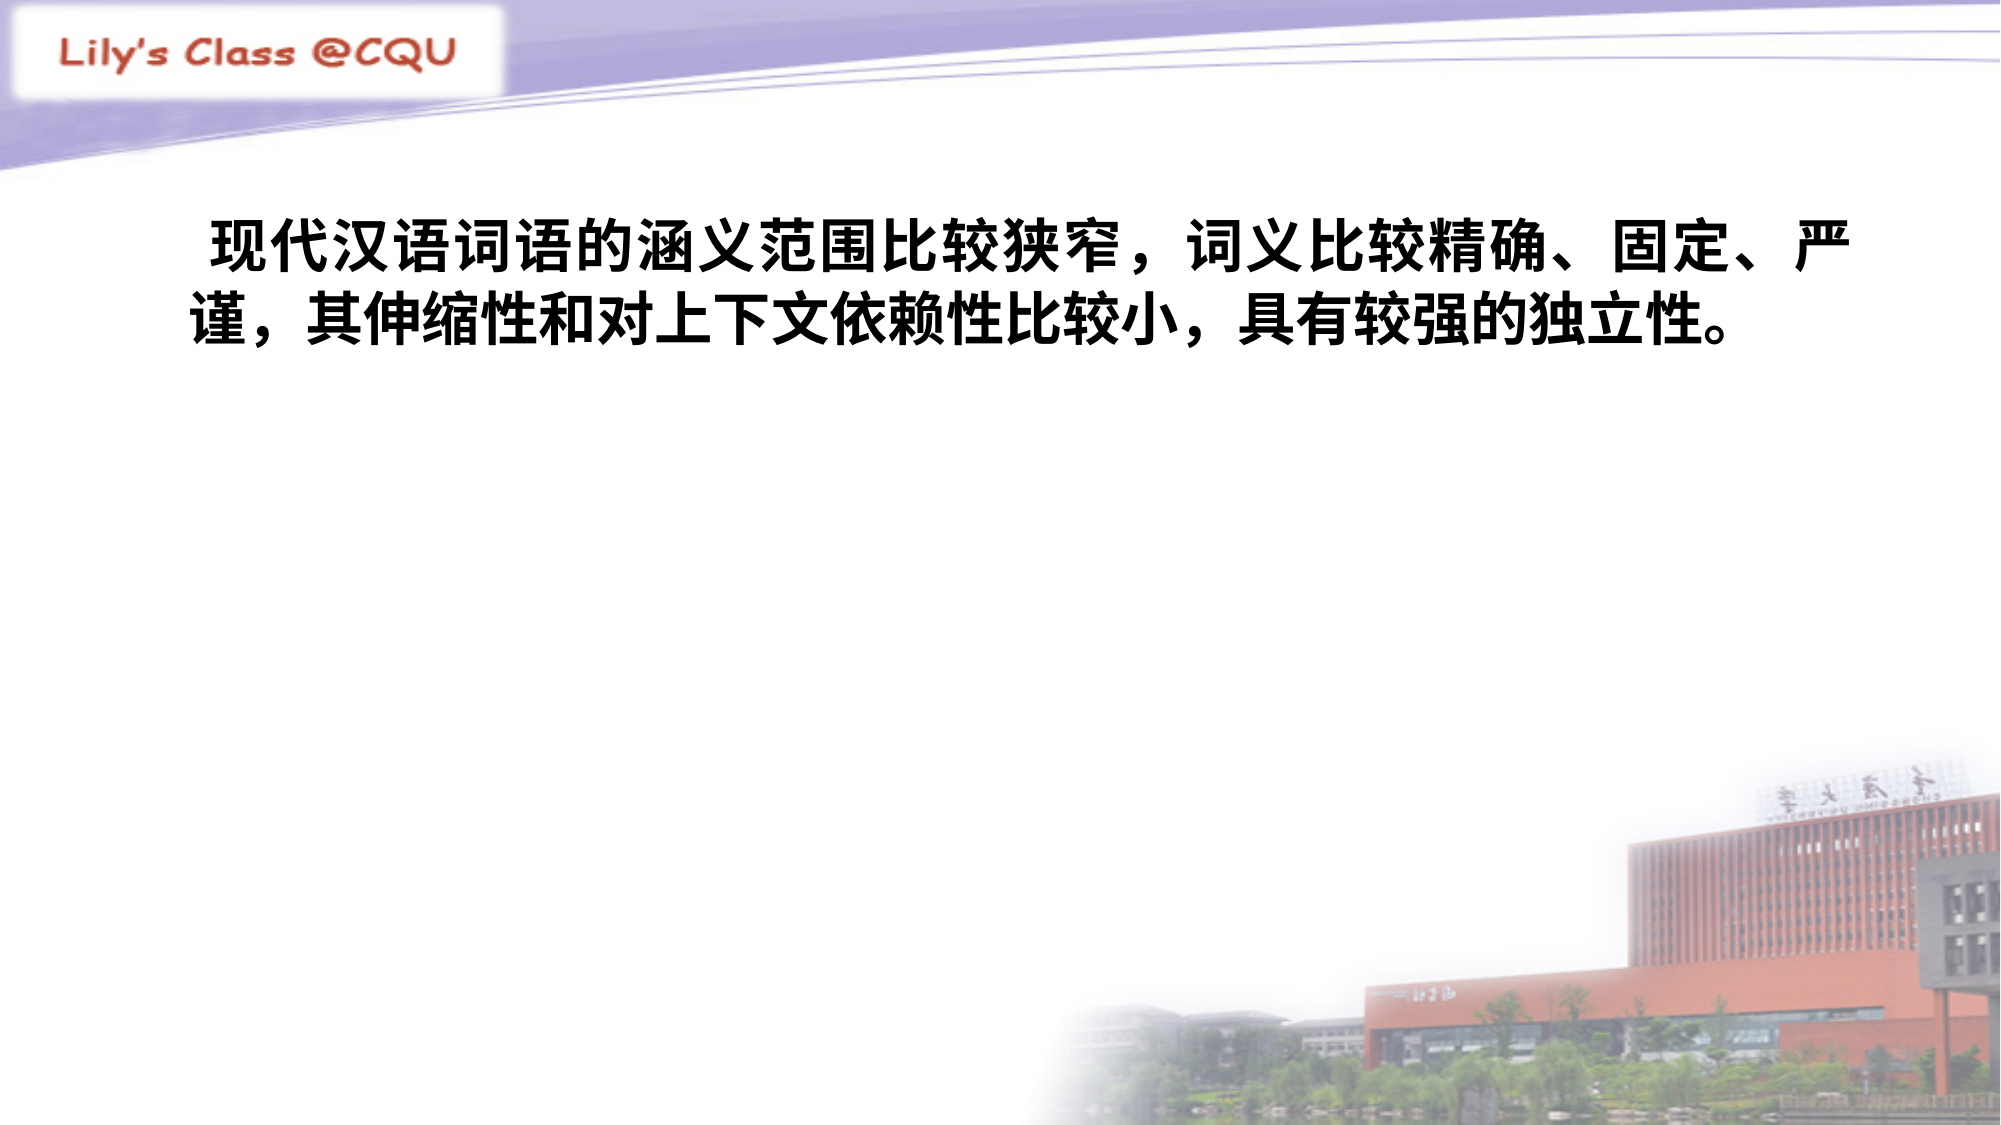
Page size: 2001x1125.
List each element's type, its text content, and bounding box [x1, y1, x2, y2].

list 现代汉语词语的涵义范围比较狭窄，词义比较精确、固定、严谨，其伸缩性和对上下文依赖性比较小，具有较强的独立性。 [114, 184, 1870, 1032]
picture [0, 0, 2001, 1125]
